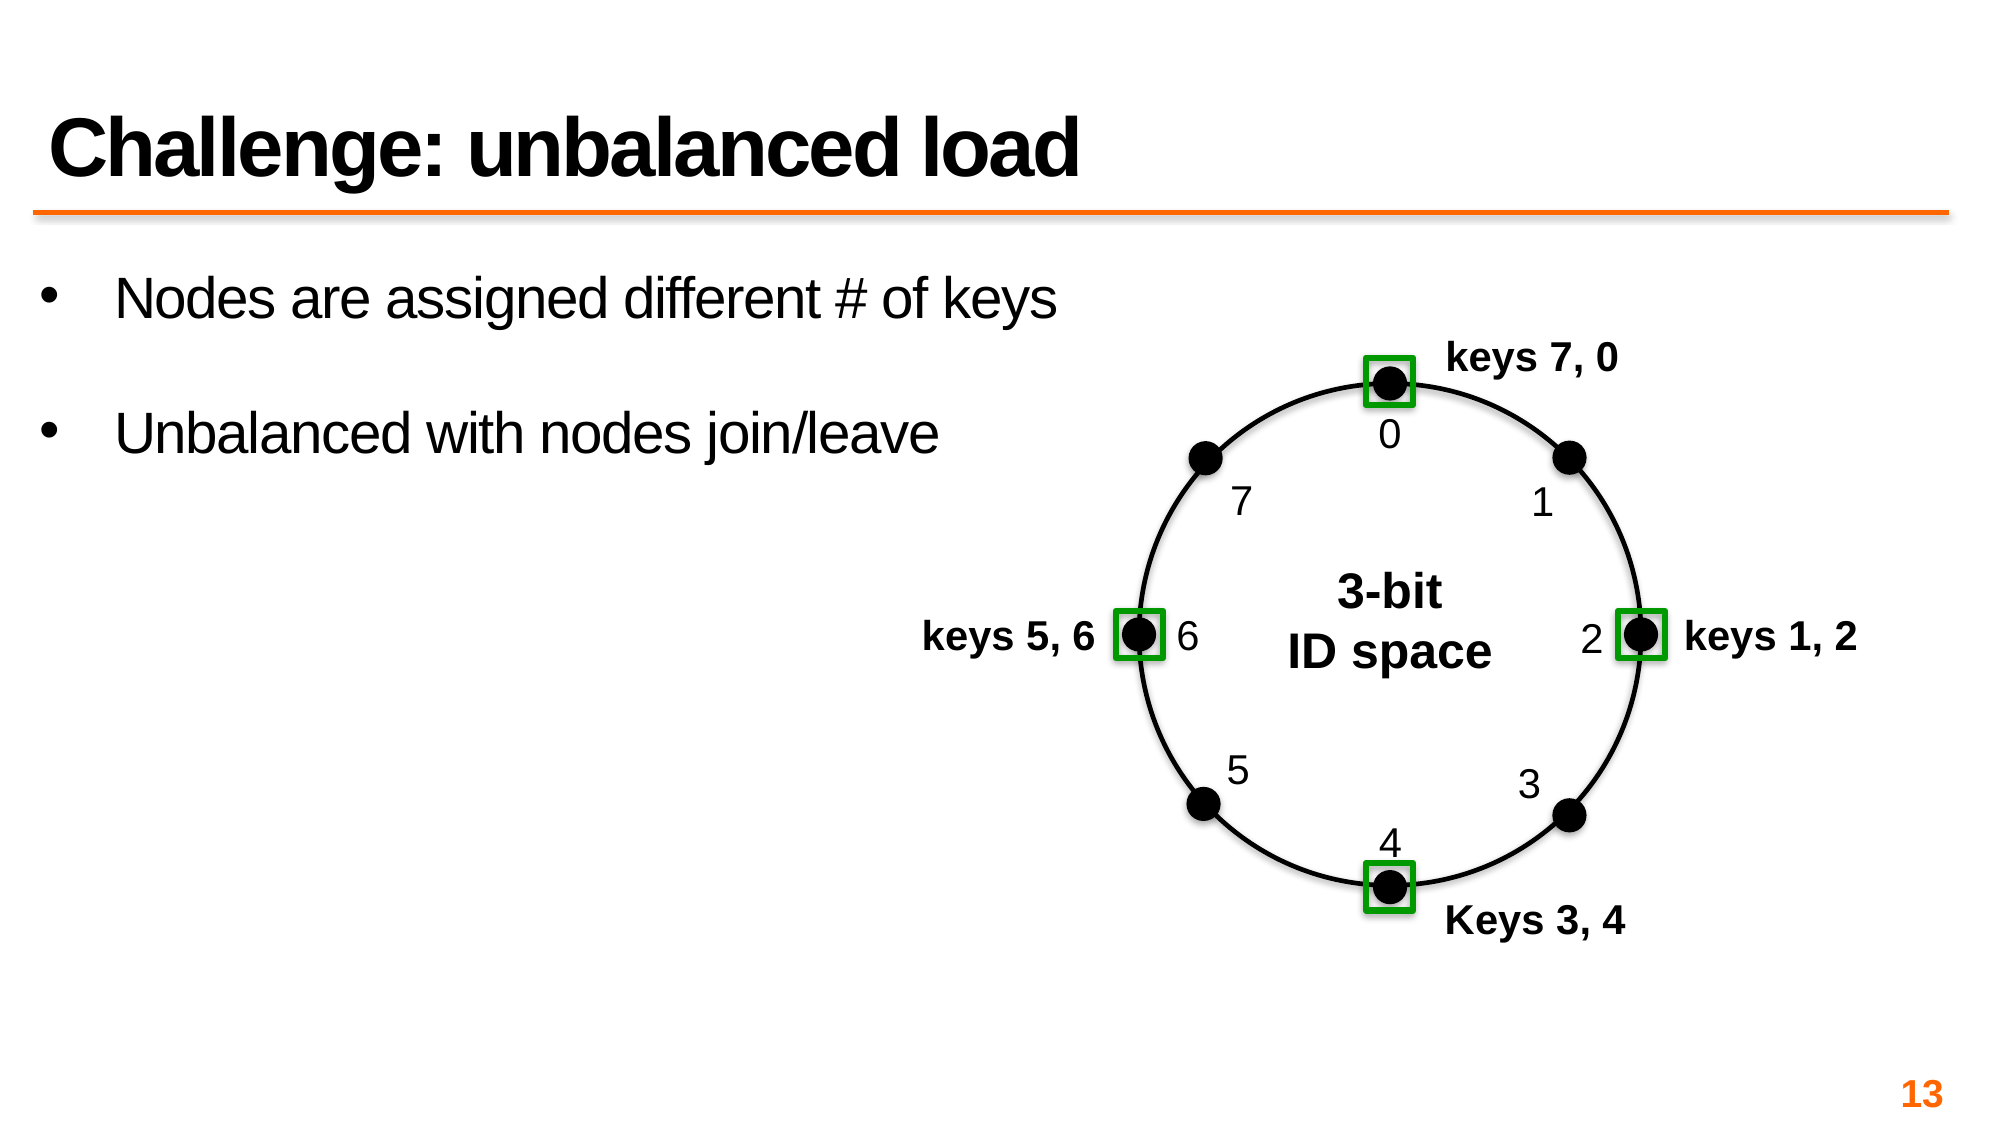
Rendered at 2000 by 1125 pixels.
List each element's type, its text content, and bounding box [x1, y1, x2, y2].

text_box keys 1, 2 [1668, 601, 1885, 667]
text_box [1662, 610, 1666, 659]
text_box Keys 3, 4 [1429, 910, 1652, 951]
list Nodes are assigned different # of keys Unbalanced with nodes join/leave [33, 267, 1950, 1076]
text_box keys 5, 6 [906, 601, 1118, 667]
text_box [1124, 322, 1656, 903]
slide_number 13 [1482, 1074, 1950, 1110]
title Challenge: unbalanced load [33, 24, 1950, 201]
